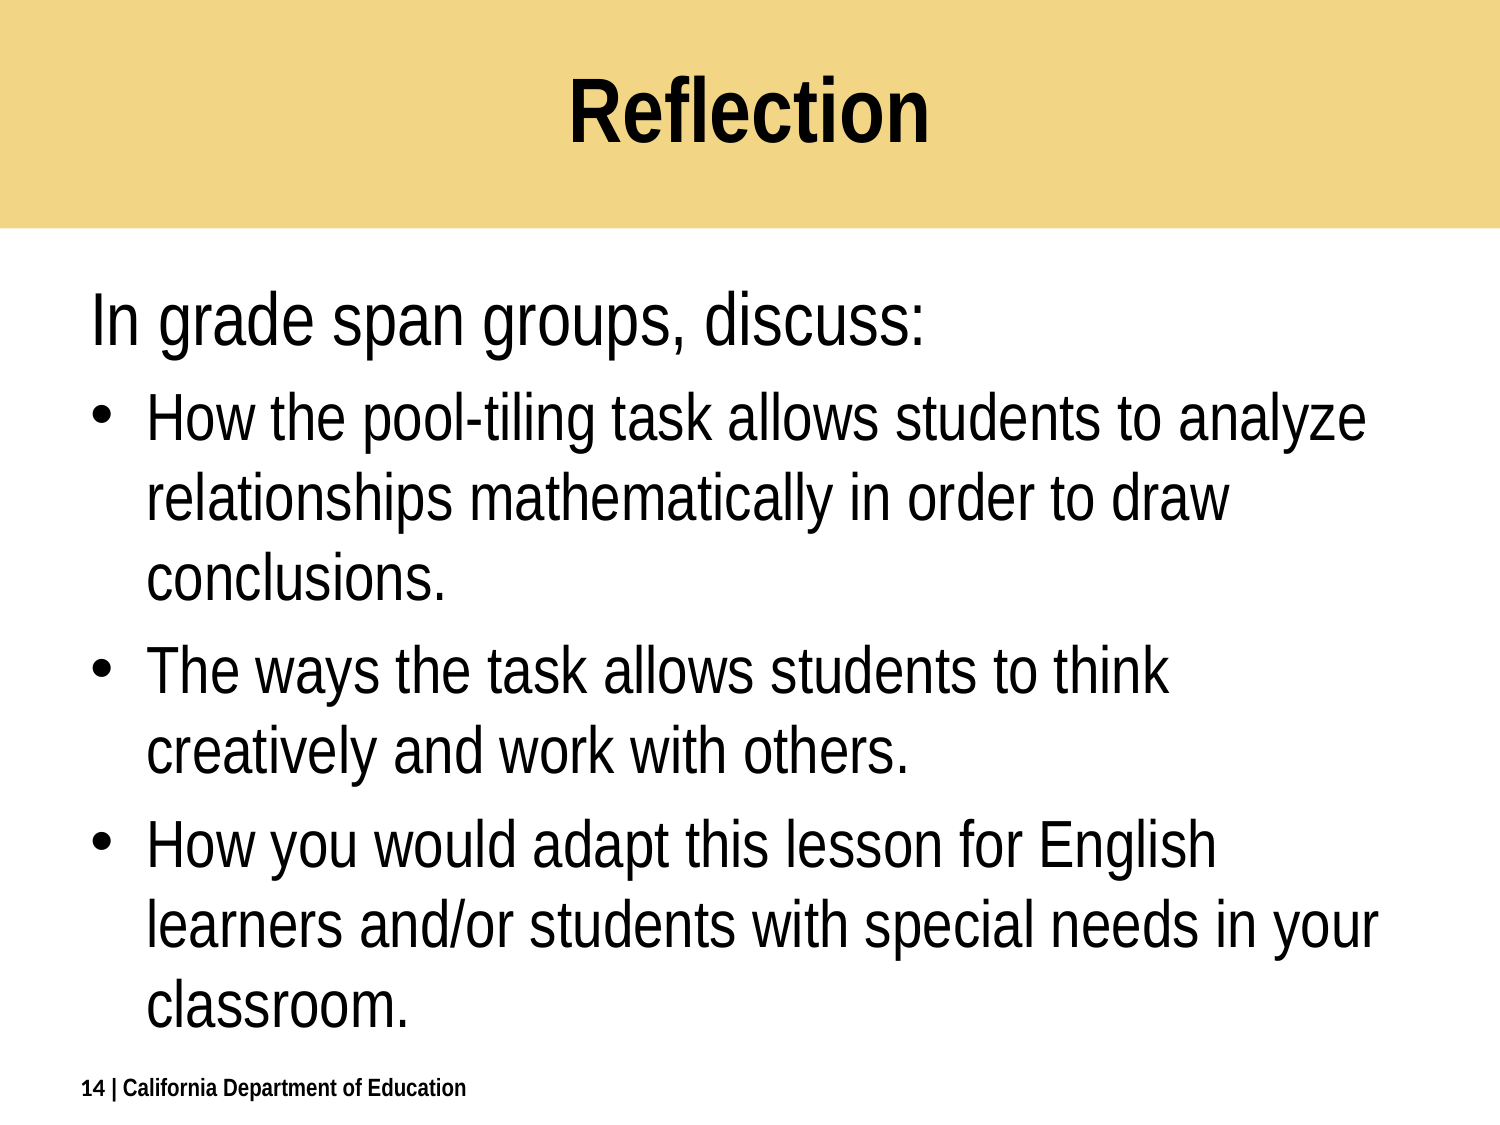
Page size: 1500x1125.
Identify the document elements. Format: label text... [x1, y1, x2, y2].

slide_number 14 [55, 1064, 121, 1124]
list In grade span groups, discuss: How the pool-tiling task allows students to analyze relationships mathematically in order to draw conclusions. The ways the task allows students to think creatively and work with others. How you would adapt this lesson for English learners and/or students with special needs in your classroom. [75, 262, 1425, 1054]
title Reflection [75, 11, 1425, 200]
footer | California Department of Education [121, 1064, 699, 1124]
